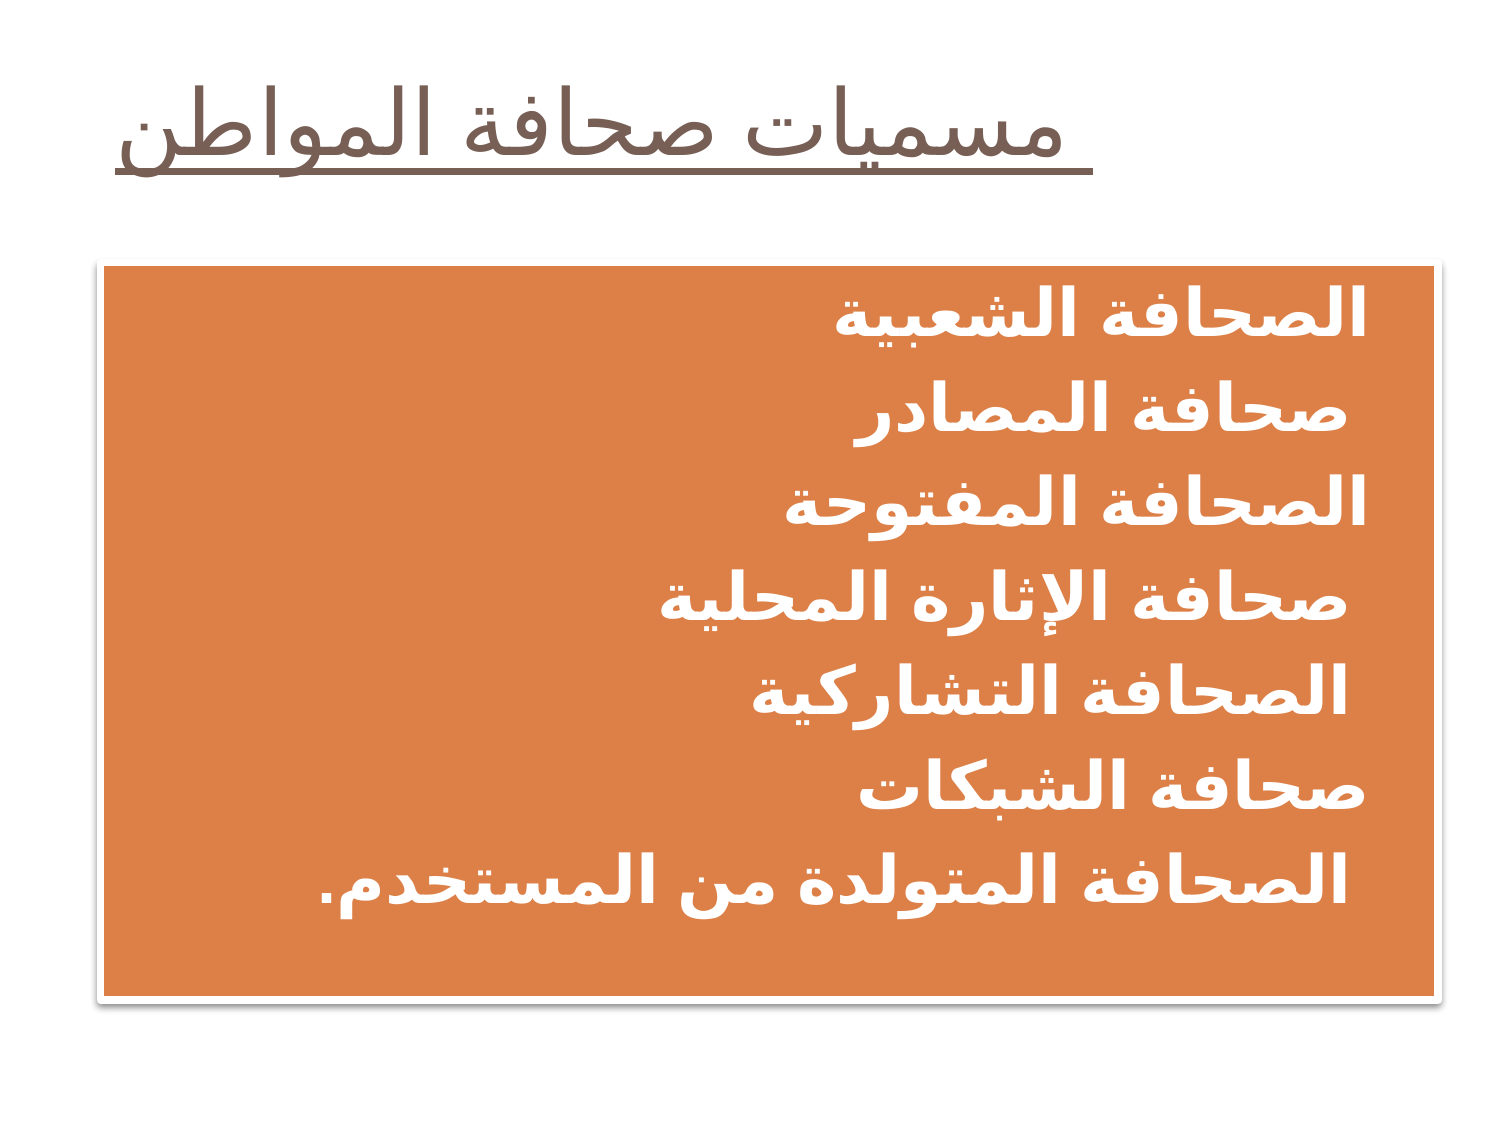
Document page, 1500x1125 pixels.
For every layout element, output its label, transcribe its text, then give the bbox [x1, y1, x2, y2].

title مسميات صحافة المواطن [100, 37, 1438, 200]
list الصحافة الشعبية صحافة المصادر الصحافة المفتوحة صحافة الإثارة المحلية الصحافة التشاركية صحافة الشبكات الصحافة المتولدة من المستخدم. [97, 259, 1442, 1004]
